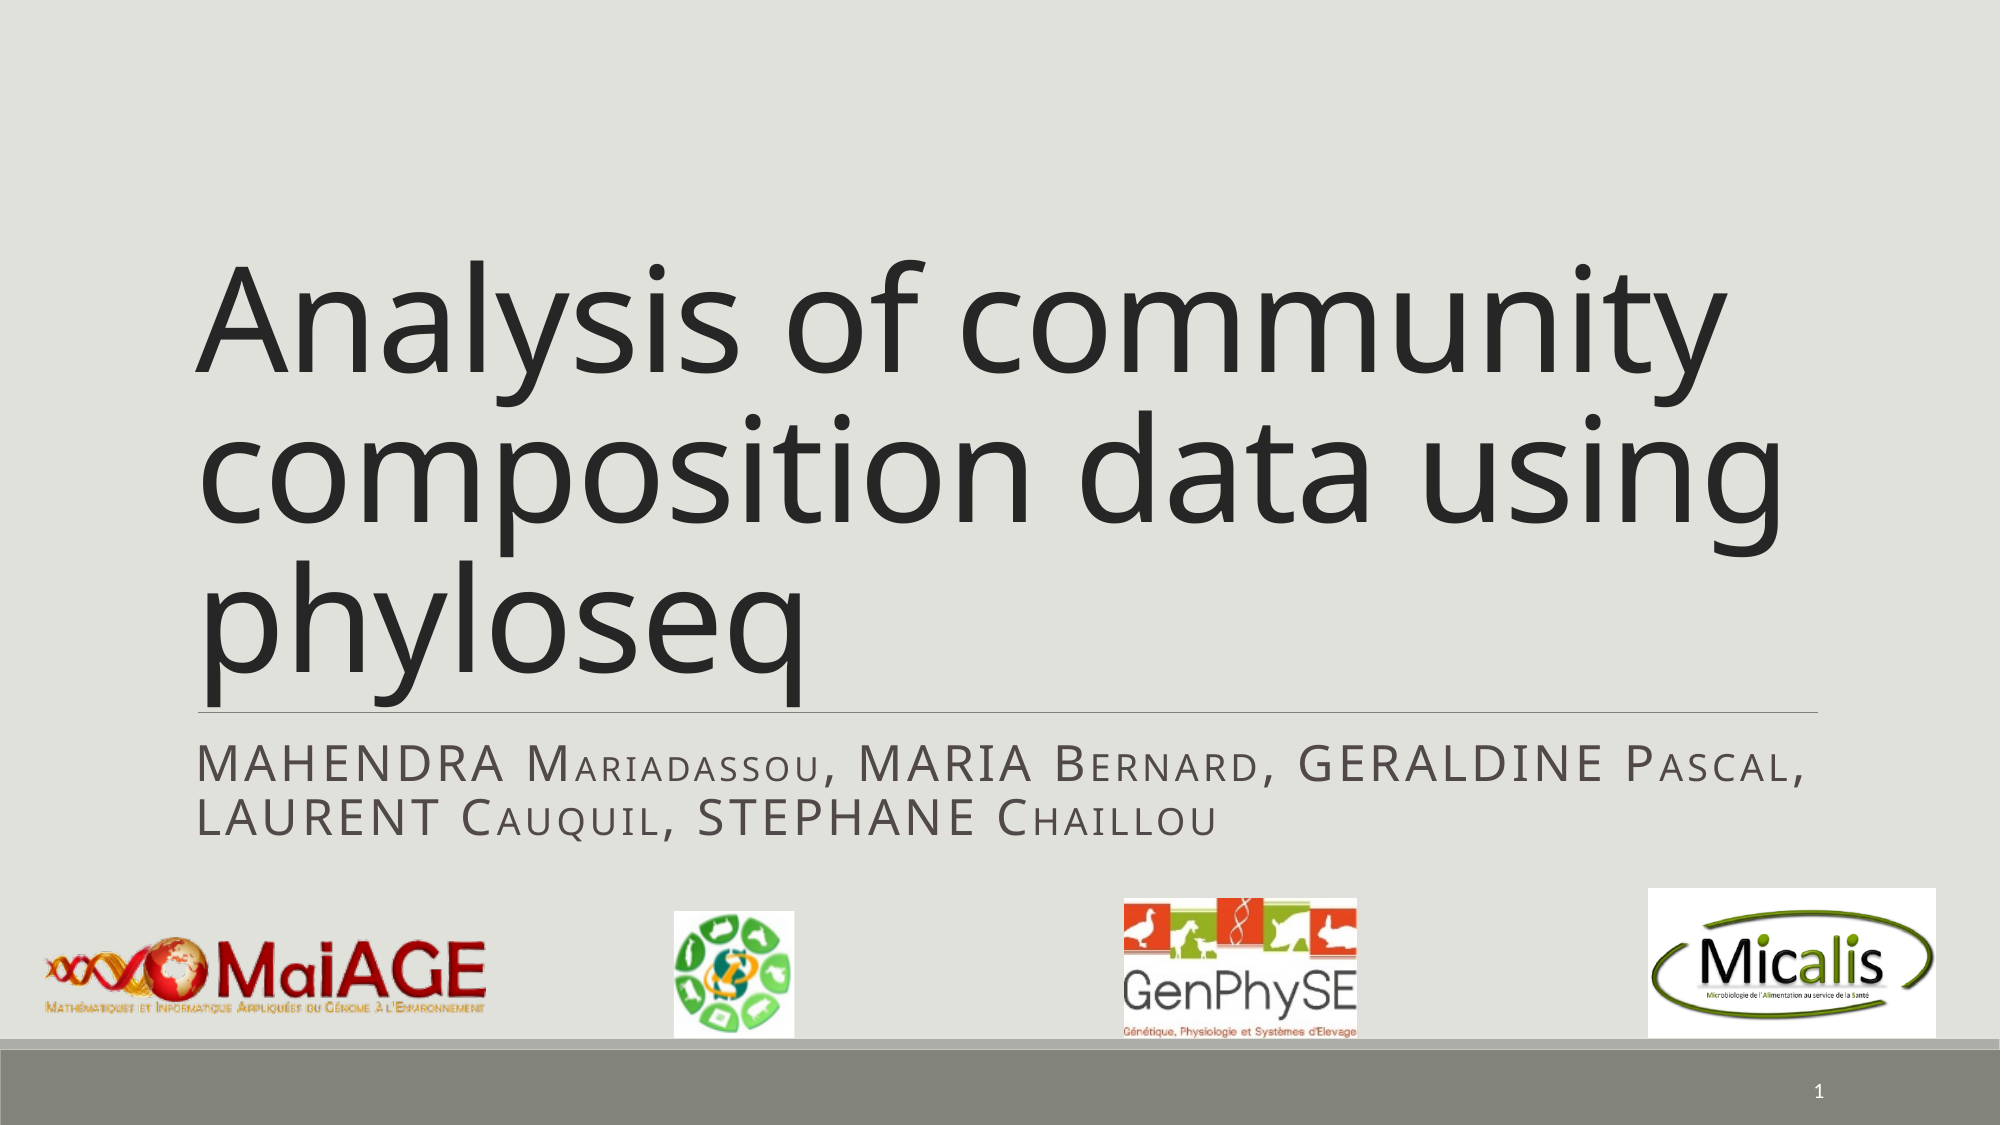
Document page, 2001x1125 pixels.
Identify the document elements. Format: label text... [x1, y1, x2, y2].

title Analysis of community composition data using phyloseq [180, 124, 1830, 710]
picture [1647, 888, 1937, 1038]
slide_number 1 [1624, 1059, 1840, 1120]
picture [673, 911, 795, 1038]
subtitle mAHENDRA mARIAdAssou, maria bernard, geraldine pascal, lAURENT caUQUIL, STEPHANE CHAILLOU [180, 730, 1831, 919]
picture [1123, 897, 1357, 1039]
picture [43, 936, 486, 1015]
